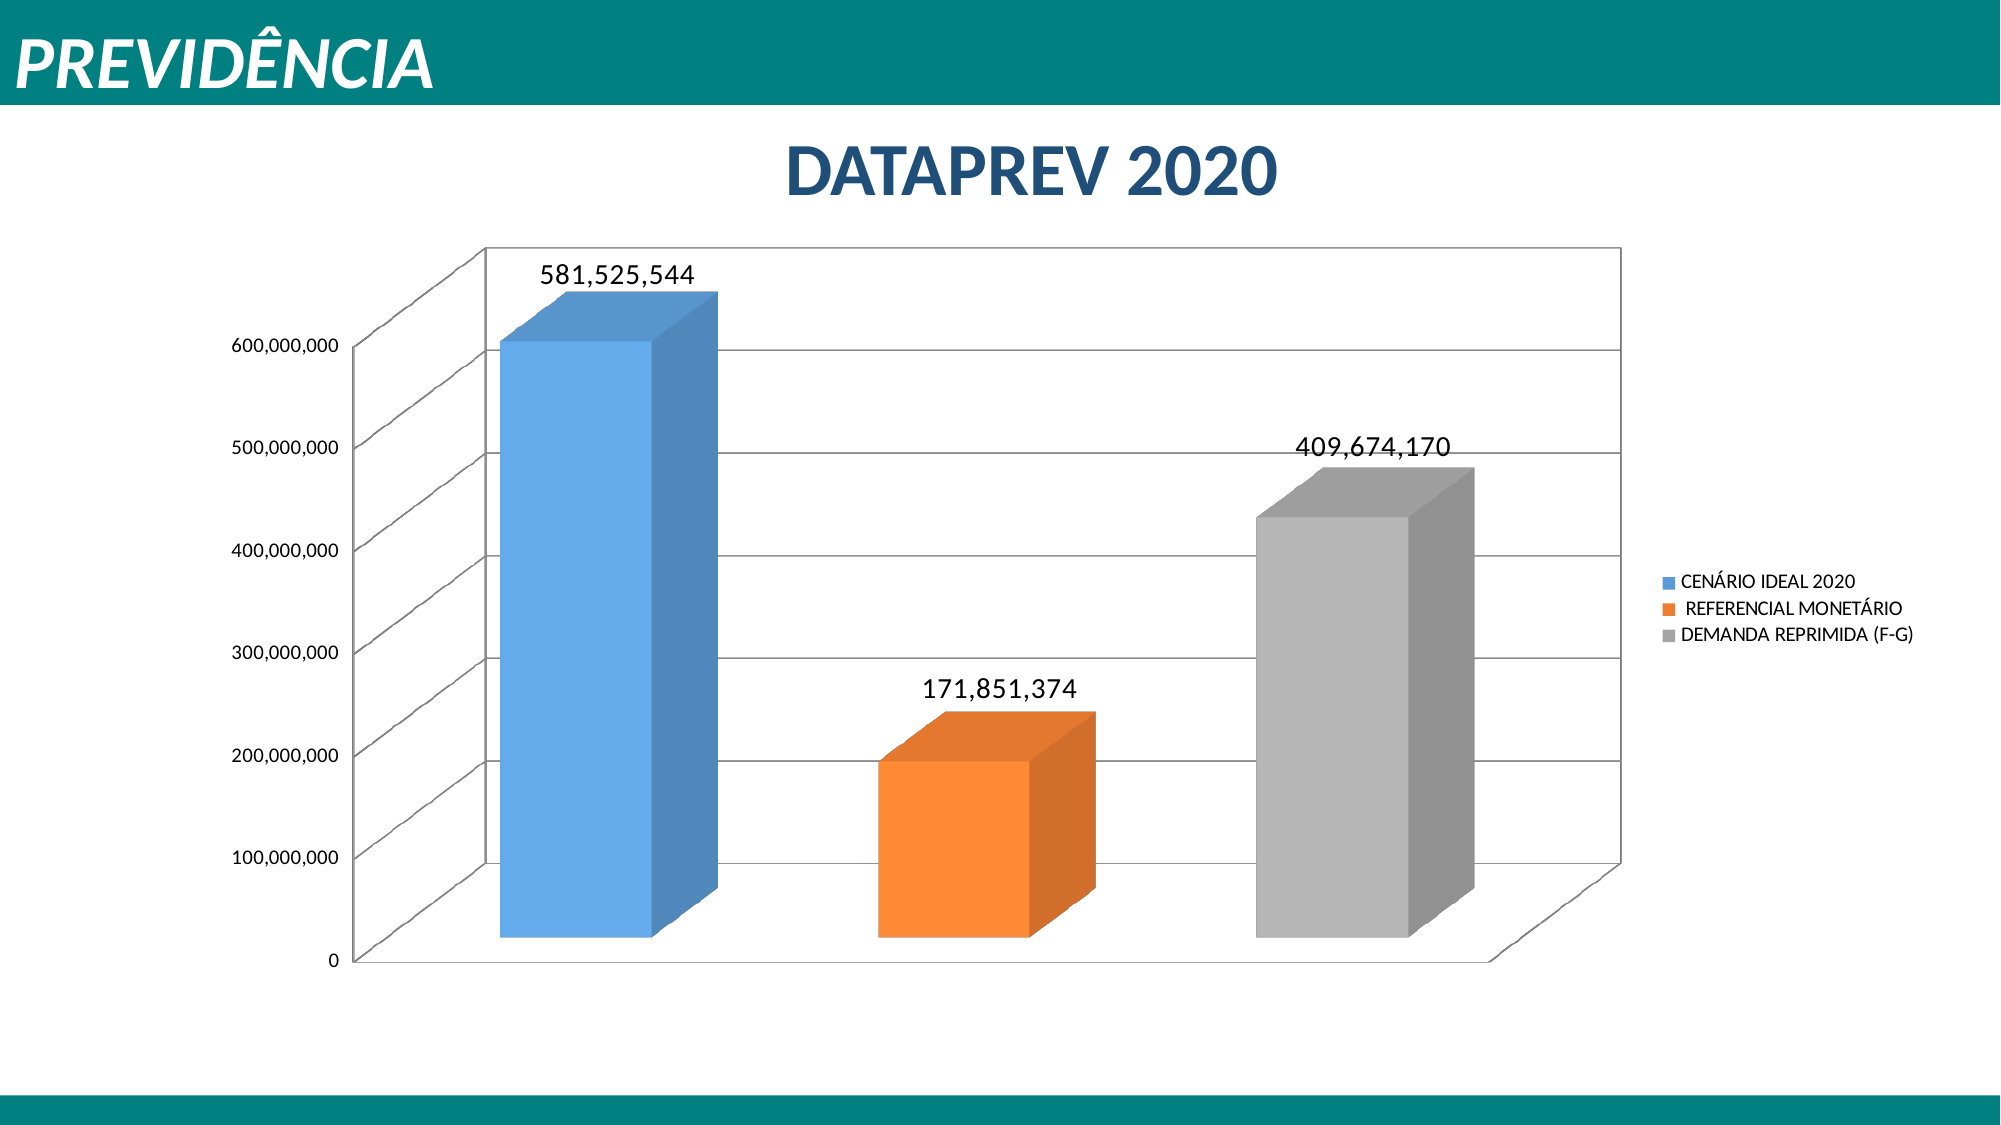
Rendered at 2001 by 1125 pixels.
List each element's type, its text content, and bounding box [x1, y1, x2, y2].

text_box [0, 1095, 2000, 1125]
text_box DATAPREV 2020 [172, 123, 1892, 209]
chart [196, 231, 1934, 988]
text_box PREVIDÊNCIA [0, 0, 2000, 105]
